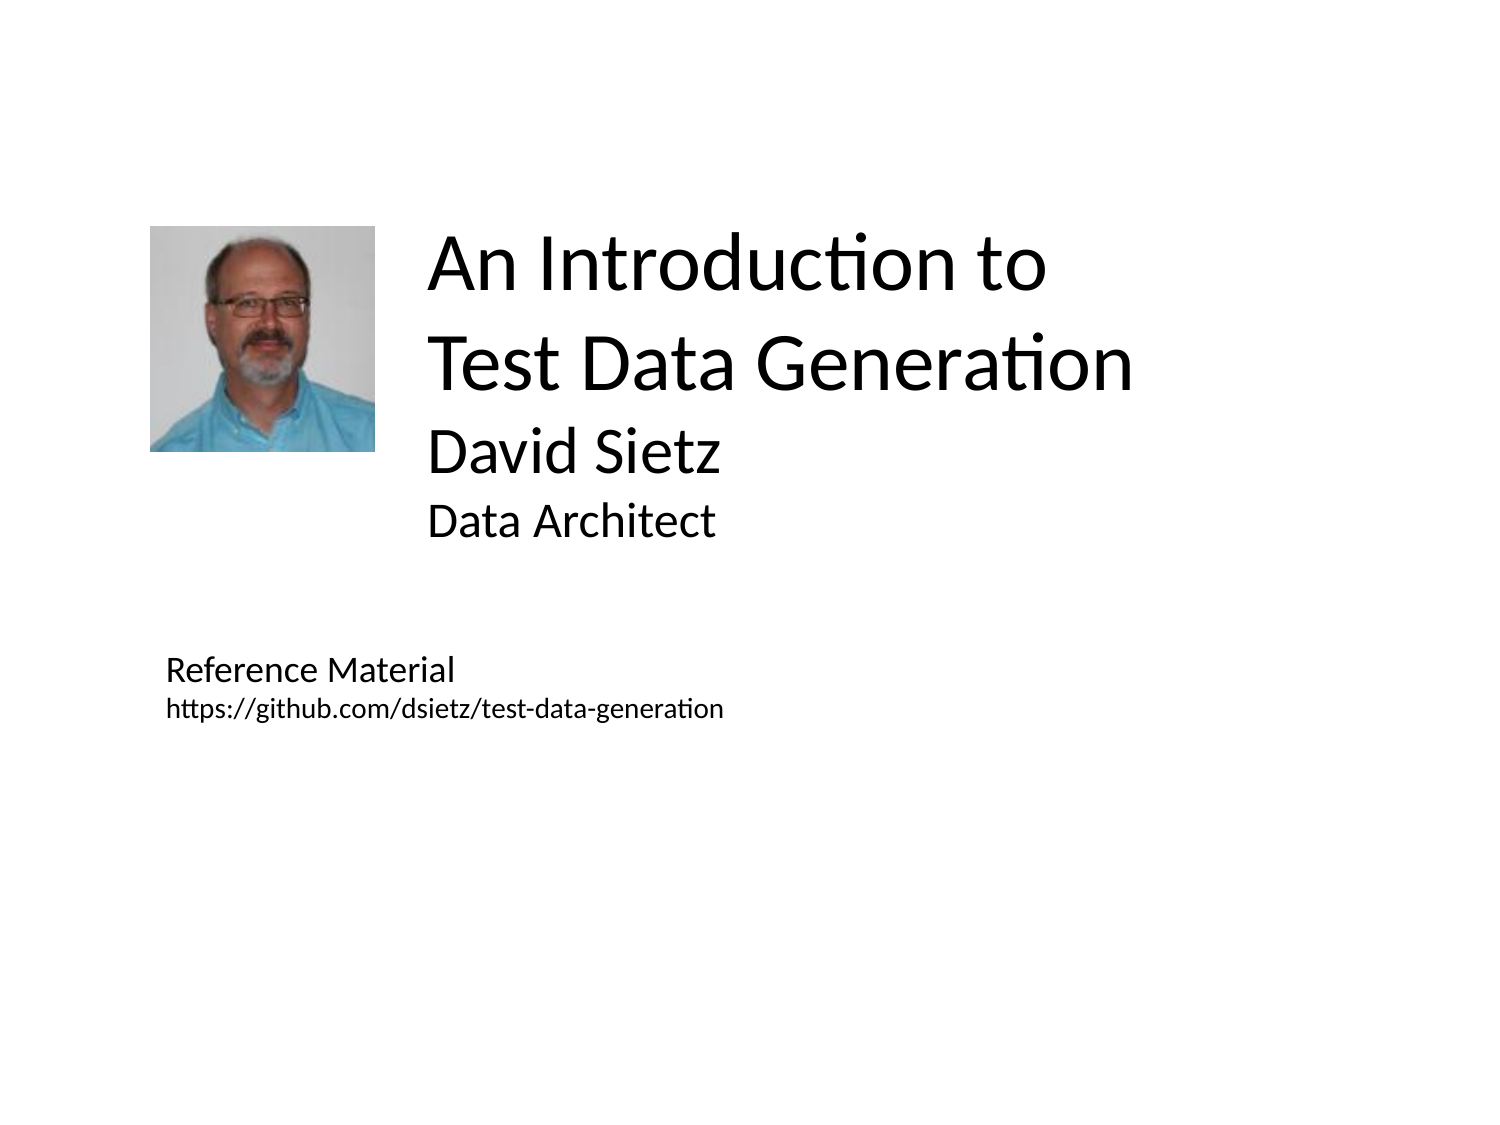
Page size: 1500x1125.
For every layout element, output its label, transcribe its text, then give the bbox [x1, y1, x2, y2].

text_box Reference Material https://github.com/dsietz/test-data-generation [151, 637, 1277, 733]
text_box An Introduction to Test Data Generation David Sietz Data Architect [412, 199, 1325, 555]
picture [149, 226, 376, 452]
